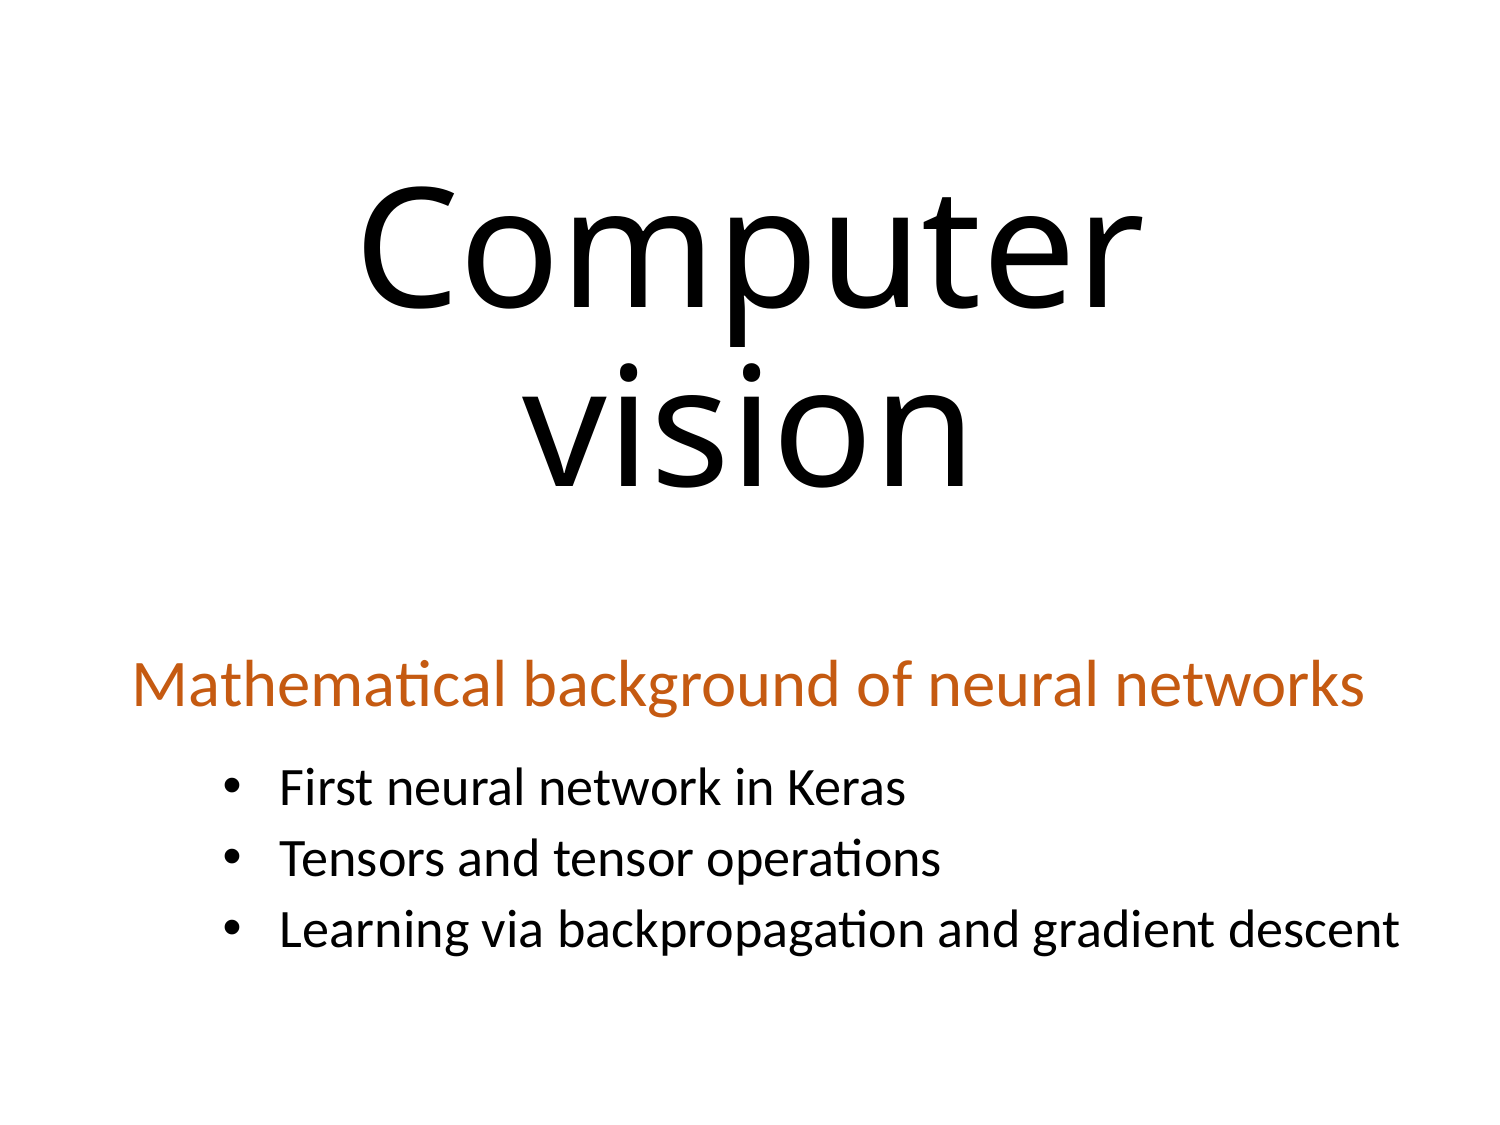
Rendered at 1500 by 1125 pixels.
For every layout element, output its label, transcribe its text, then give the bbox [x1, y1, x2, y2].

subtitle Mathematical background of neural networks First neural network in Keras Tensors and tensor operations Learning via backpropagation and gradient descent [59, 641, 1439, 1053]
title Computer vision [112, 357, 1388, 531]
